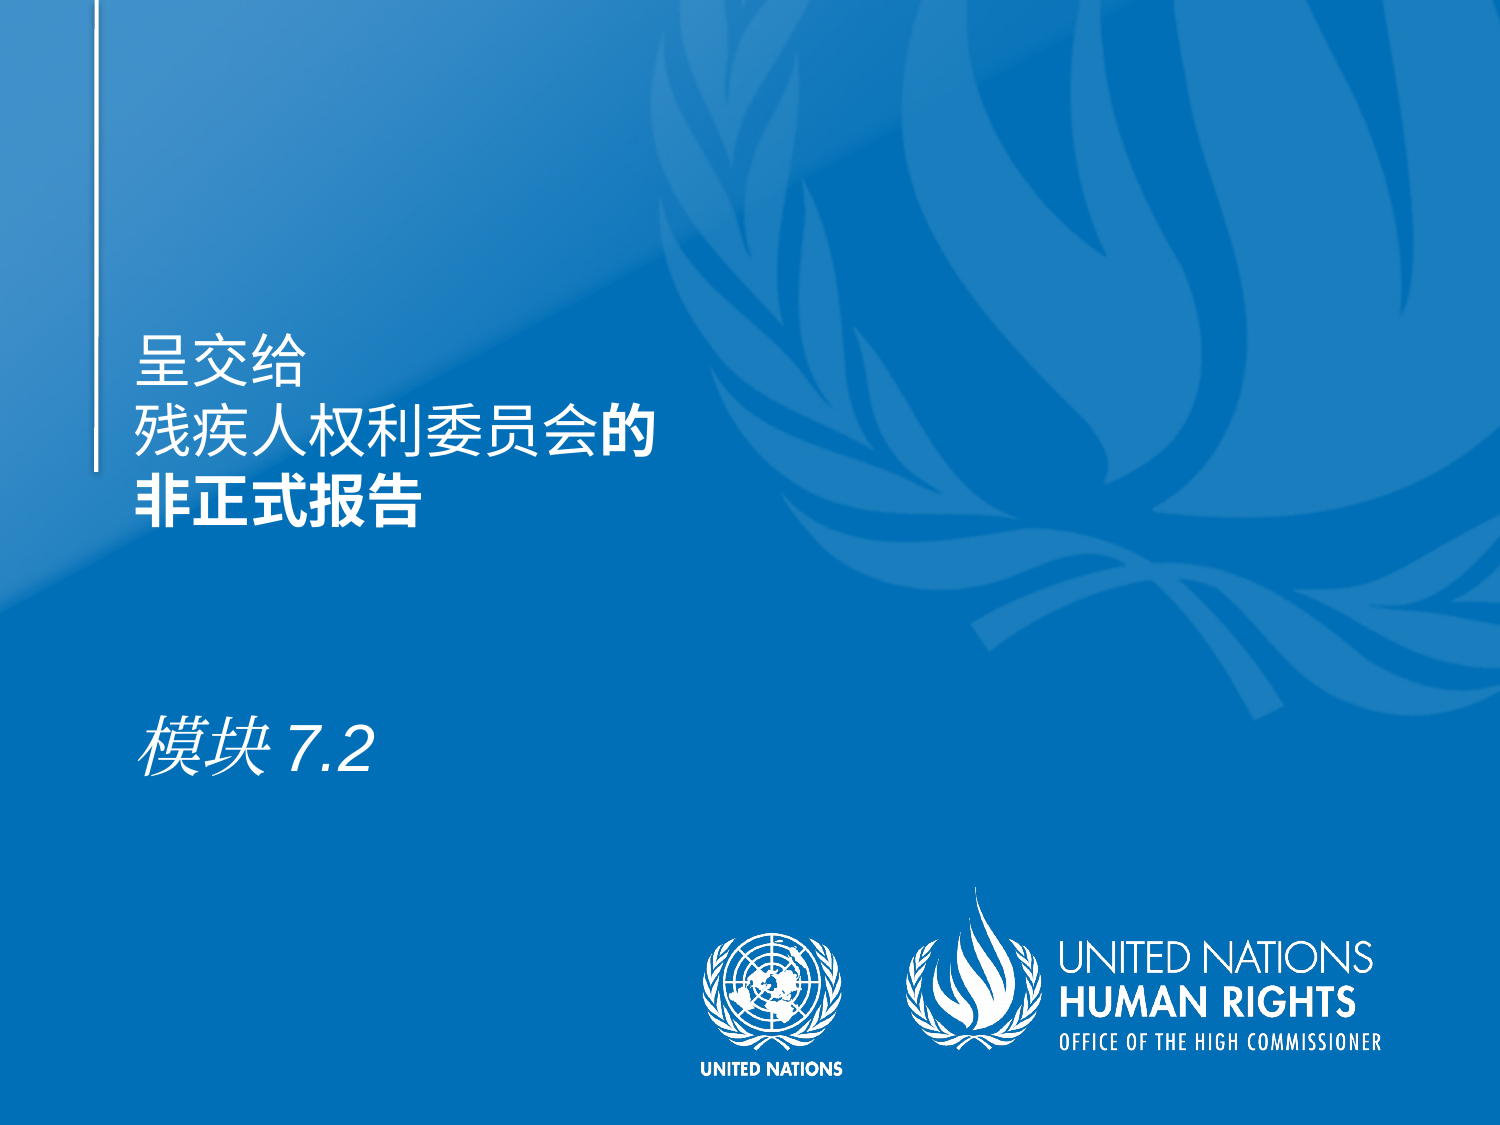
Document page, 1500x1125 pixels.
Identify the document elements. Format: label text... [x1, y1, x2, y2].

subtitle 模块7.2 [118, 696, 1200, 858]
title 呈交给 残疾人权利委员会的 非正式报告 [118, 316, 1325, 506]
picture [0, 0, 1500, 1125]
